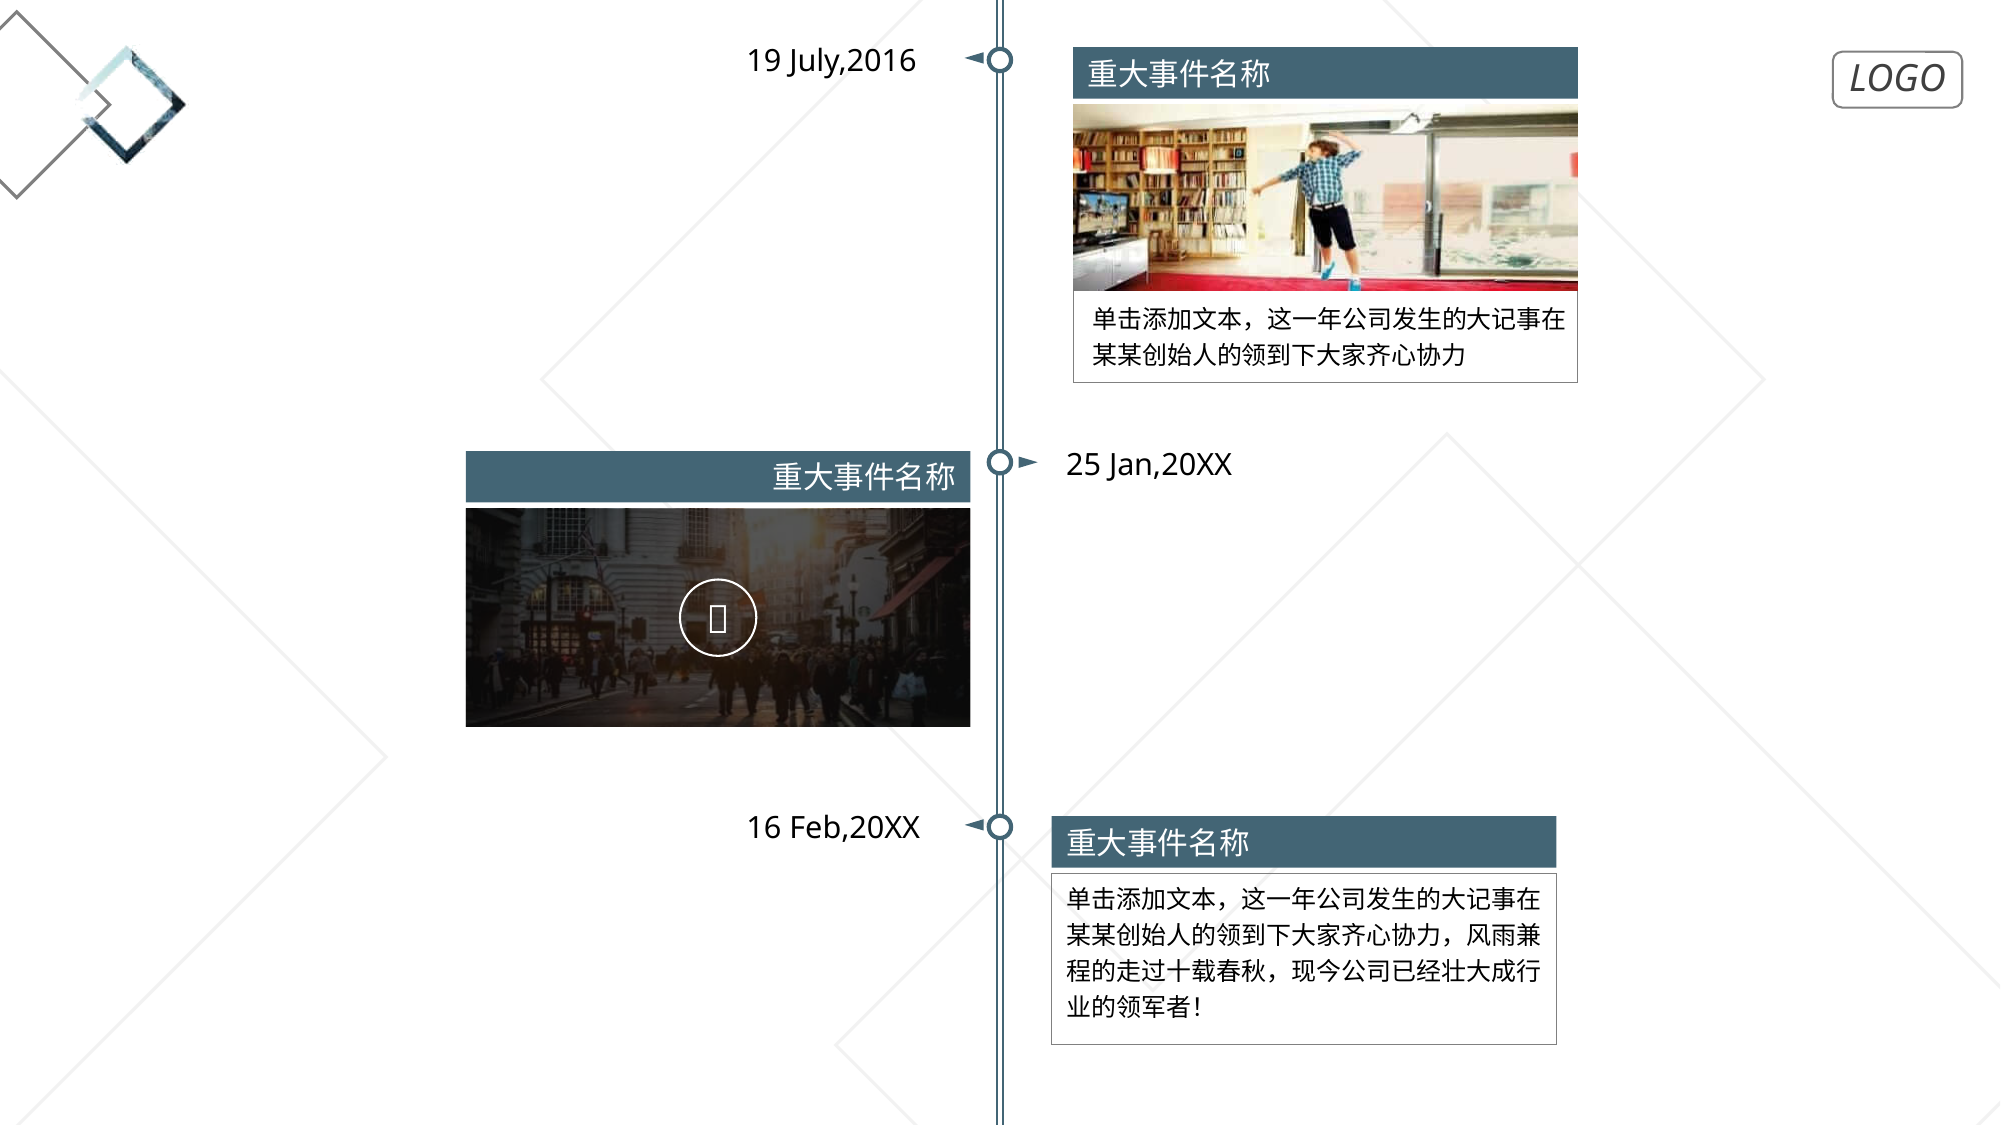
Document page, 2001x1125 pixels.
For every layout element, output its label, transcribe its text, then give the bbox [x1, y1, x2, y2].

text_box 19 July,2016 [731, 33, 957, 85]
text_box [1051, 816, 1557, 1045]
text_box 25 Jan,20XX [1051, 437, 1325, 489]
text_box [988, 0, 1012, 1125]
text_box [465, 451, 971, 727]
text_box [960, 817, 985, 832]
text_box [1073, 47, 1583, 383]
text_box [960, 50, 985, 65]
picture [64, 44, 189, 165]
text_box [1017, 455, 1042, 470]
text_box 16 Feb,20XX [731, 800, 949, 852]
